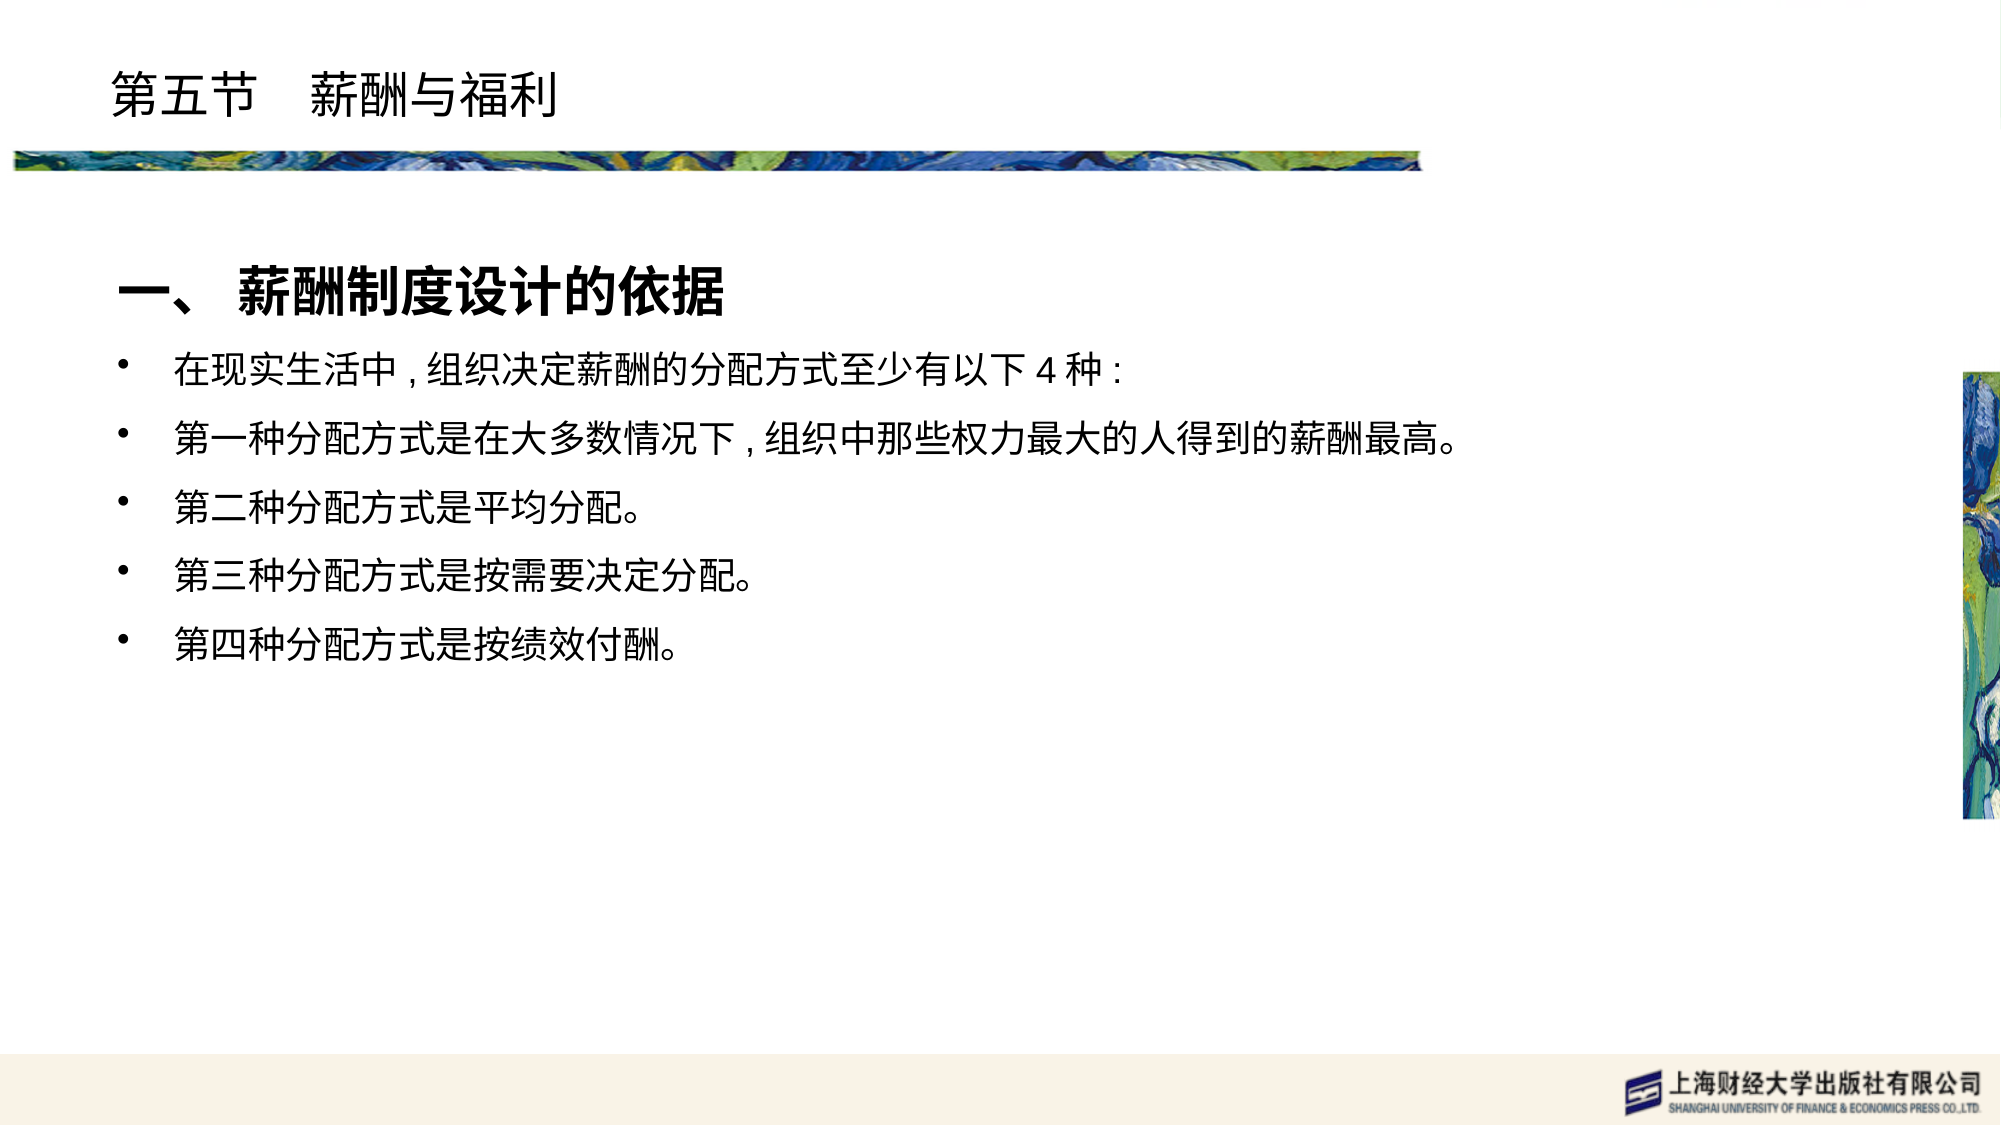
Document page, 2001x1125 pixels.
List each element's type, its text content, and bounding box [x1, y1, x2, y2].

picture [0, 0, 2001, 1125]
list 一、 薪酬制度设计的依据 在现实生活中,组织决定薪酬的分配方式至少有以下4种: 第一种分配方式是在大多数情况下,组织中那些权力最大的人得到的薪酬最高。 第二种分配方式是平均分配。 第三种分配方式是按需要决定分配。 第四种分配方式是按绩效付酬。 [102, 233, 1898, 1032]
title 第五节 薪酬与福利 [94, 42, 1451, 146]
